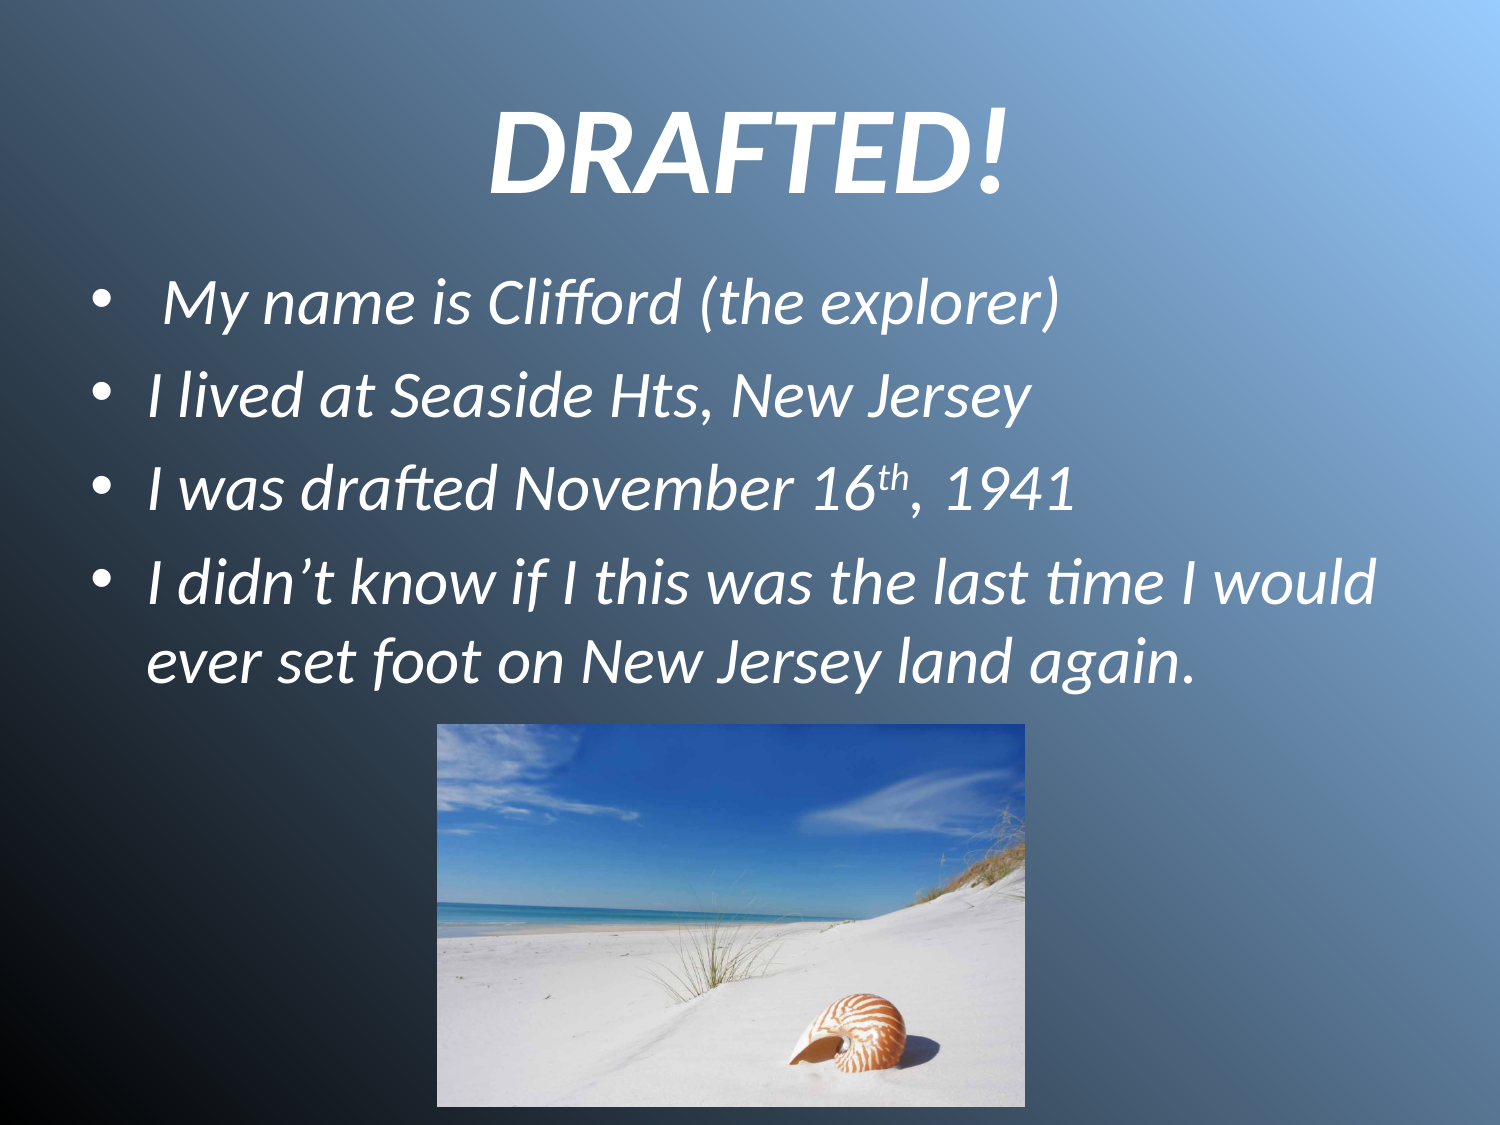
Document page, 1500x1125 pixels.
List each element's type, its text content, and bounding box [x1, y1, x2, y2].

list My name is Clifford (the explorer) I lived at Seaside Hts, New Jersey I was drafted November 16th, 1941 I didn’t know if I this was the last time I would ever set foot on New Jersey land again. [74, 249, 1451, 713]
picture [437, 724, 1026, 1107]
title DRAFTED! [74, 49, 1426, 238]
